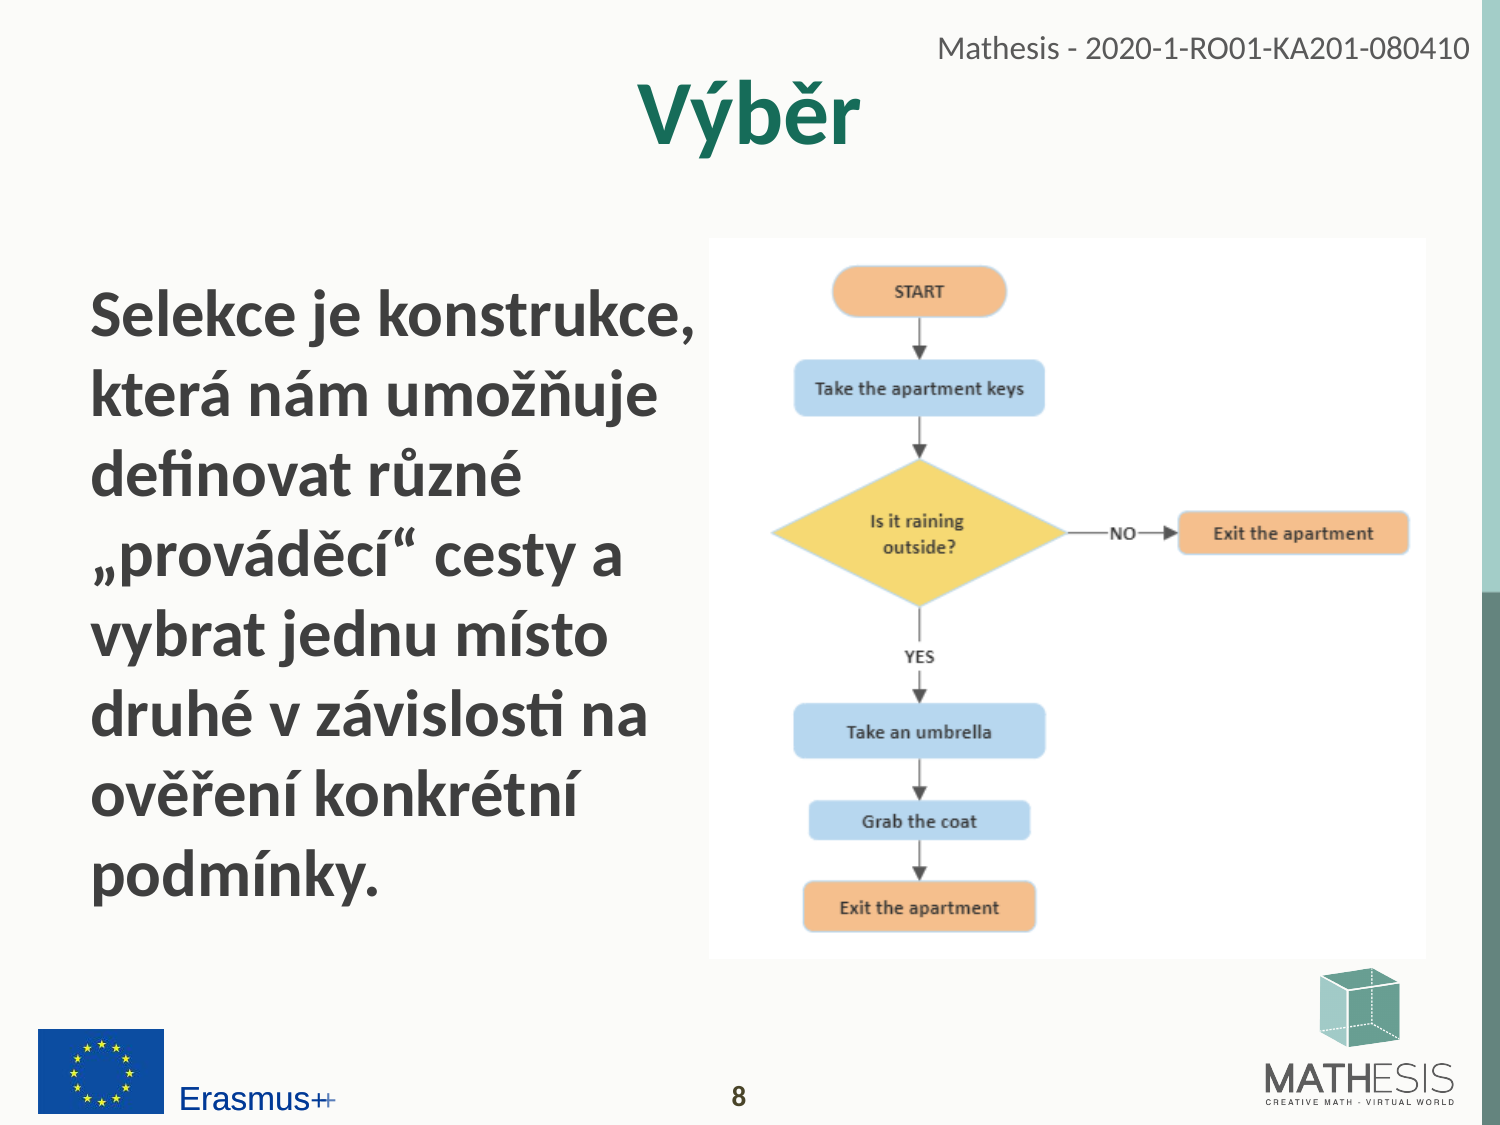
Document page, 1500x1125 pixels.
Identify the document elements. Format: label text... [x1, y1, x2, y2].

list Selekce je konstrukce, která nám umožňuje definovat různé „prováděcí“ cesty a vybrat jednu místo druhé v závislosti na ověření konkrétní podmínky. [75, 262, 735, 1005]
picture [709, 238, 1426, 960]
picture [38, 1029, 164, 1114]
title Výběr [75, 45, 1425, 233]
